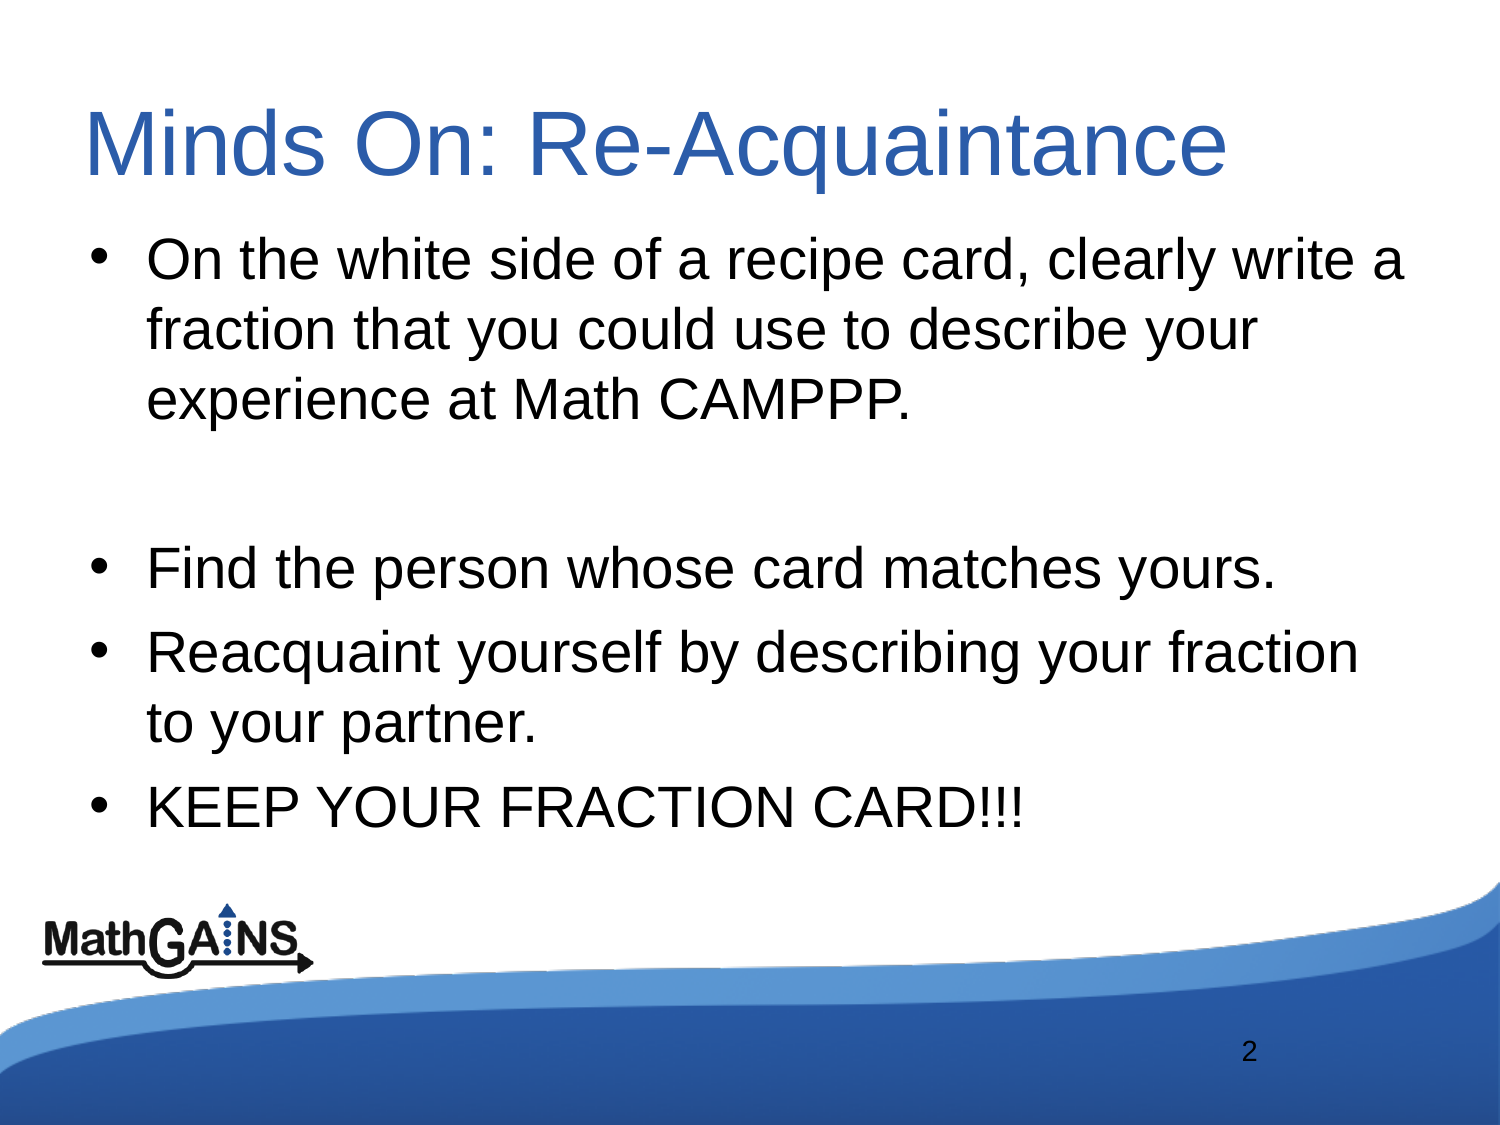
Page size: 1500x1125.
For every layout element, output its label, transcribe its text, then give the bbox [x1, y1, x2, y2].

title Minds On: Re-Acquaintance [74, 14, 1426, 211]
picture [0, 878, 1500, 1125]
list On the white side of a recipe card, clearly write a fraction that you could use to describe your experience at Math CAMPPP. Find the person whose card matches yours. Reacquaint yourself by describing your fraction to your partner. KEEP YOUR FRACTION CARD!!! [74, 211, 1426, 1076]
slide_number 2 [1223, 1023, 1277, 1075]
